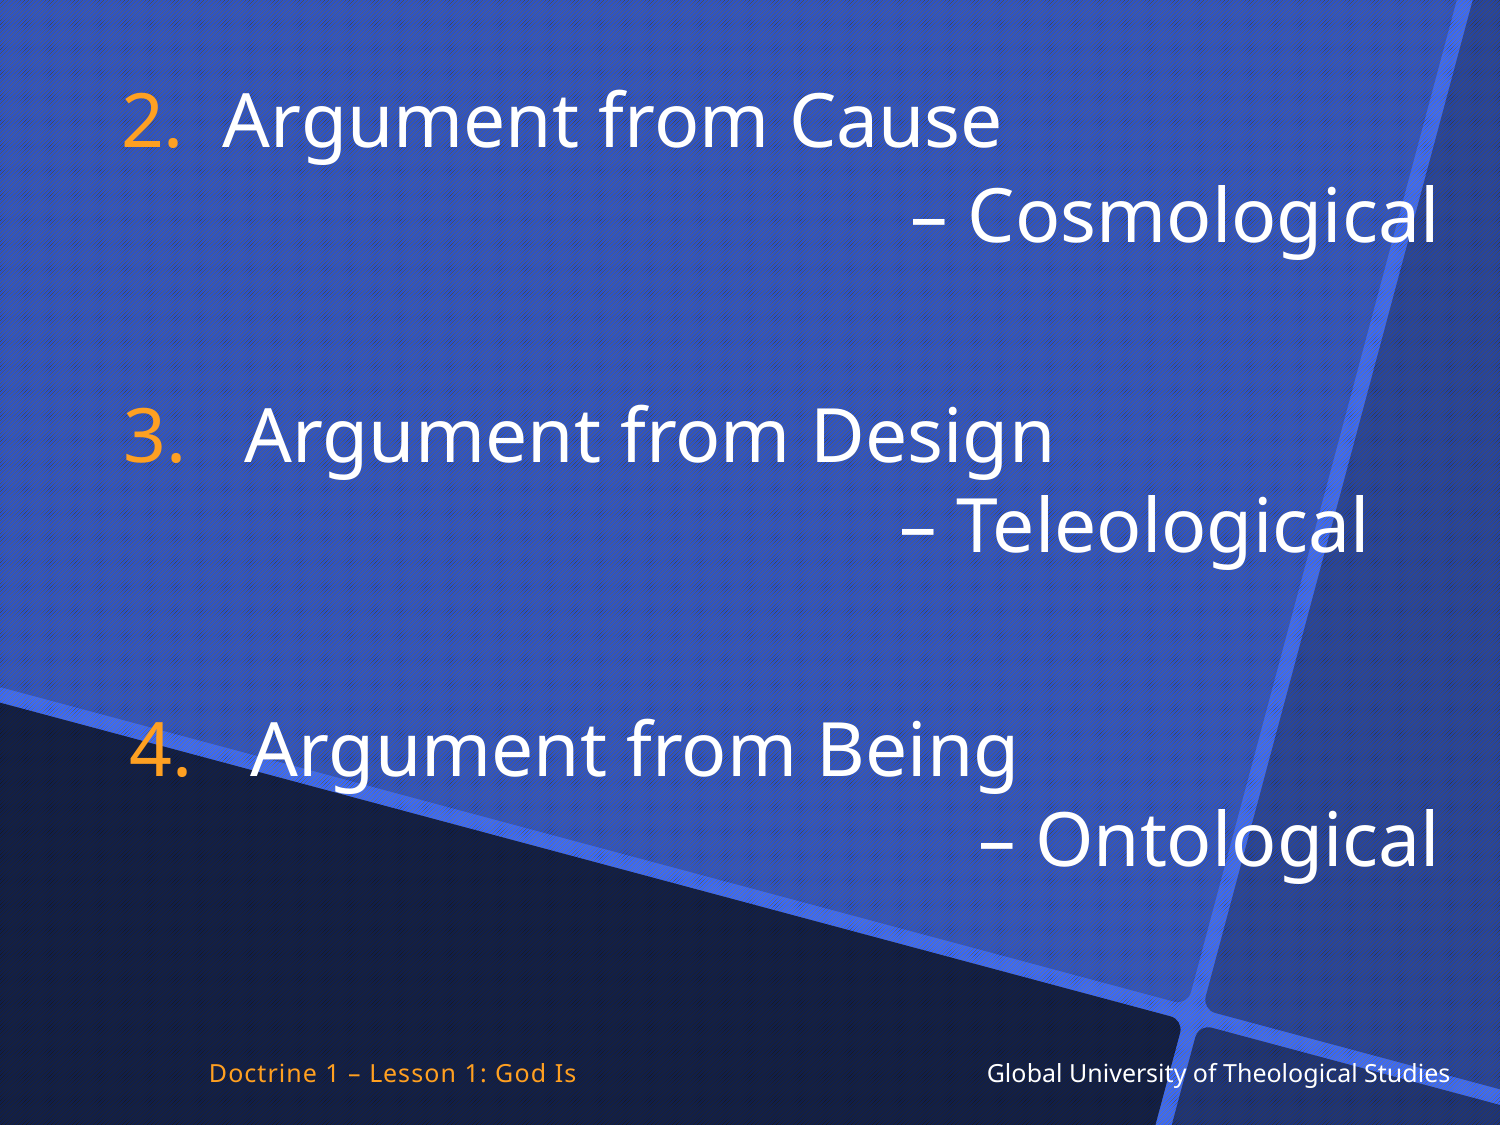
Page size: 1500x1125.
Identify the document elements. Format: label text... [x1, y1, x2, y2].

text_box 4. Argument from Being – Ontological [104, 694, 1455, 890]
text_box 3. Argument from Design – Teleological [108, 380, 1385, 575]
text_box 2. Argument from Cause – Cosmological [54, 40, 1455, 265]
footer Doctrine 1 – Lesson 1: God Is Global University of Theological Studies [35, 1038, 1467, 1108]
